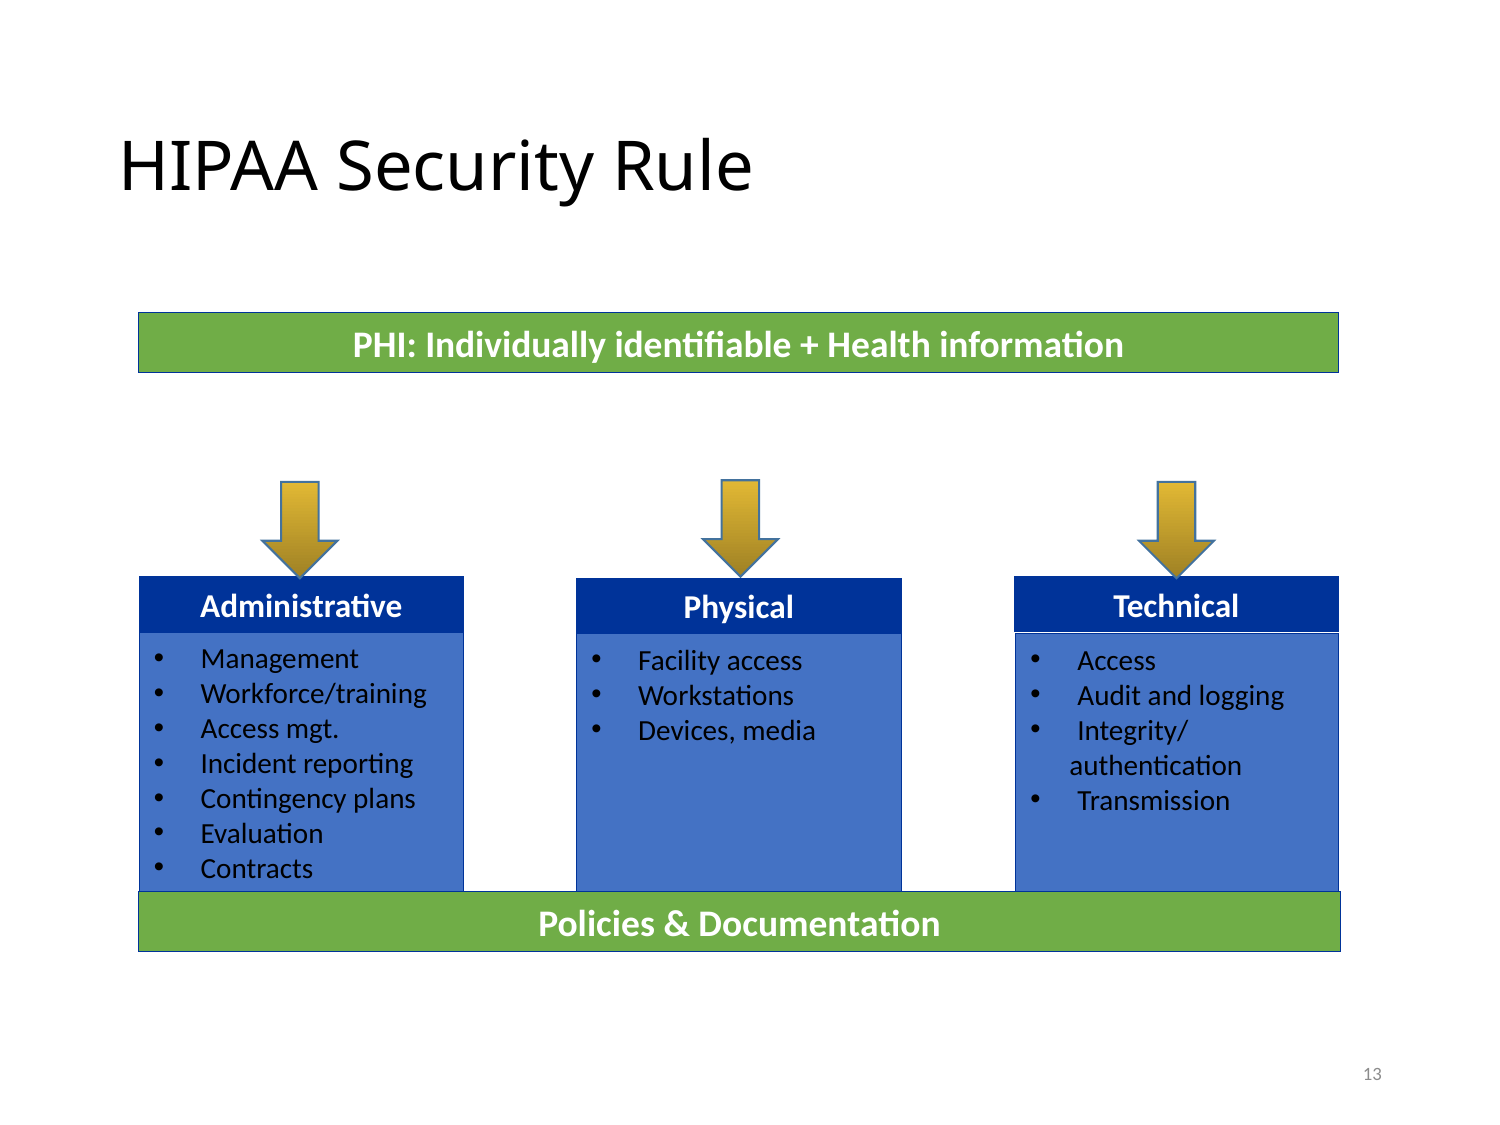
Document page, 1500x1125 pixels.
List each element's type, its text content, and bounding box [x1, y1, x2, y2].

text_box Facility access Workstations Devices, media [576, 633, 902, 891]
text_box [259, 480, 340, 580]
slide_number 13 [1059, 1042, 1397, 1103]
text_box Administrative [139, 576, 464, 632]
text_box PHI: Individually identifiable + Health information [138, 312, 1339, 373]
title HIPAA Security Rule [103, 59, 1397, 278]
text_box Access Audit and logging Integrity/ authentication Transmission [1015, 633, 1339, 891]
text_box Physical [576, 578, 902, 633]
text_box Policies & Documentation [138, 891, 1341, 952]
text_box Management Workforce/training Access mgt. Incident reporting Contingency plans Evaluation Contracts [139, 632, 464, 891]
text_box [700, 479, 781, 579]
text_box Technical [1014, 576, 1339, 632]
text_box [1136, 480, 1217, 580]
